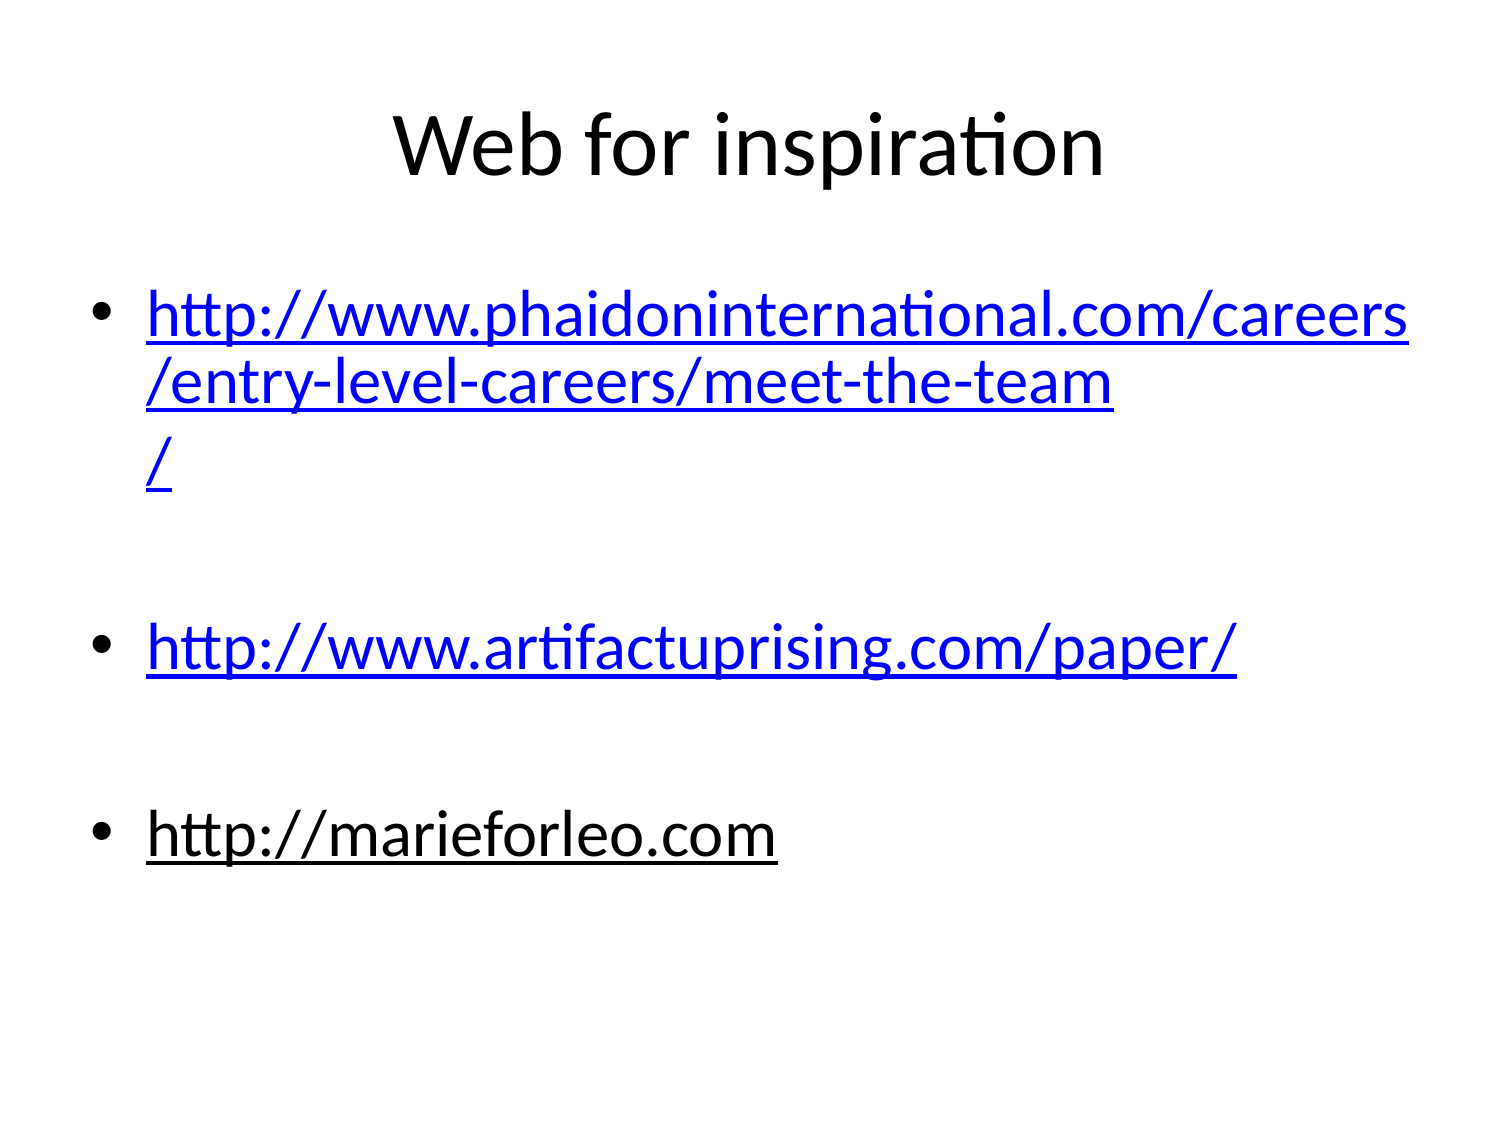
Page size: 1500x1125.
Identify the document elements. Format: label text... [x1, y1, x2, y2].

title Web for inspiration [75, 45, 1425, 233]
list http://www.phaidoninternational.com/careers/entry-level-careers/meet-the-team/ http://www.artifactuprising.com/paper/ http://marieforleo.com [75, 262, 1425, 1005]
